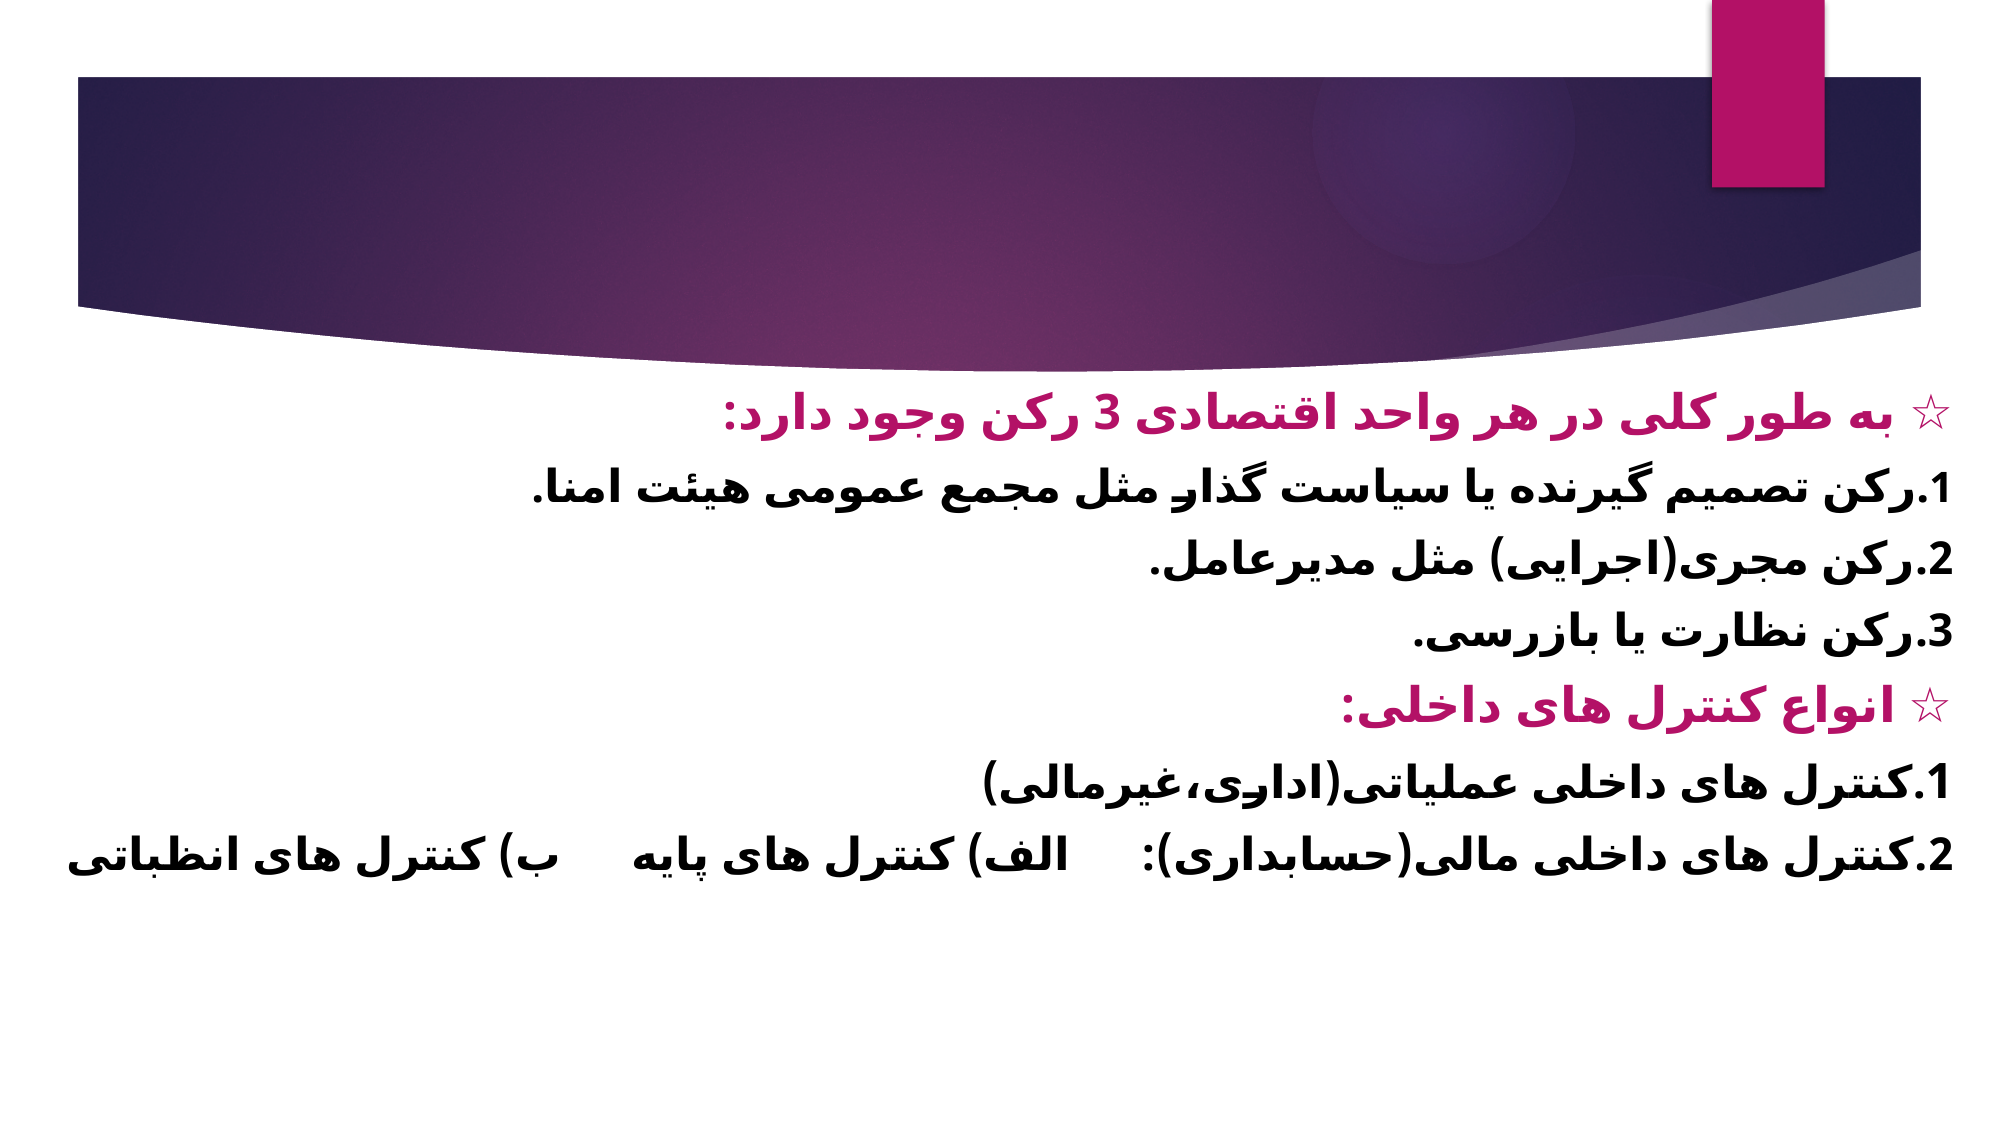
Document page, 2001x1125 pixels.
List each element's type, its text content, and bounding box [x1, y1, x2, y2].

list ☆ به طور کلی در هر واحد اقتصادی 3 رکن وجود دارد: 1.رکن تصمیم گیرنده یا سیاست گذار مثل مجمع عمومی هیئت امنا. 2.رکن مجری(اجرایی) مثل مدیرعامل. 3.رکن نظارت یا بازرسی. ☆ انواع کنترل های داخلی: 1.کنترل های داخلی عملیاتی(اداری،غیرمالی) 2.کنترل های داخلی مالی(حسابداری): الف) کنترل های پایه ب) کنترل های انظباتی [47, 373, 1969, 934]
